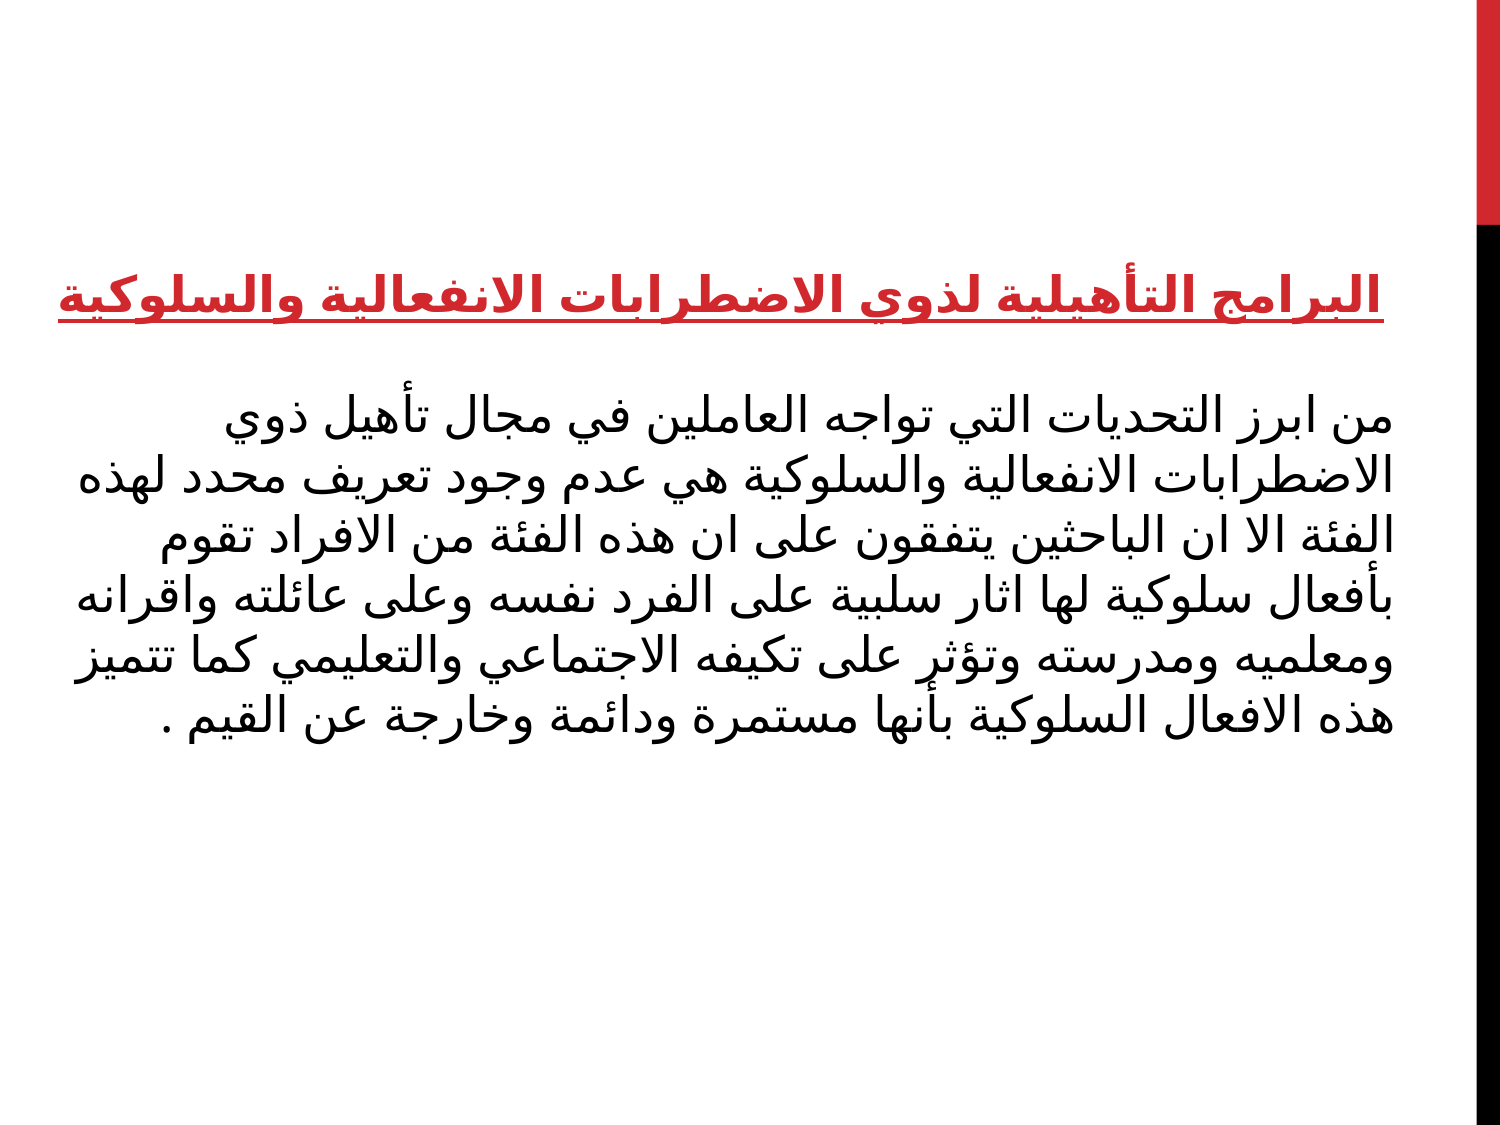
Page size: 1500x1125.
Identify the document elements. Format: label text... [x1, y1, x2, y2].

text_box البرامج التأهيلية لذوي الاضطرابات الانفعالية والسلوكية من ابرز التحديات التي تواجه العاملين في مجال تأهيل ذوي الاضطرابات الانفعالية والسلوكية هي عدم وجود تعريف محدد لهذه الفئة الا ان الباحثين يتفقون على ان هذه الفئة من الافراد تقوم بأفعال سلوكية لها اثار سلبية على الفرد نفسه وعلى عائلته واقرانه ومعلميه ومدرسته وتؤثر على تكيفه الاجتماعي والتعليمي كما تتميز هذه الافعال السلوكية بأنها مستمرة ودائمة وخارجة عن القيم . [29, 255, 1412, 751]
